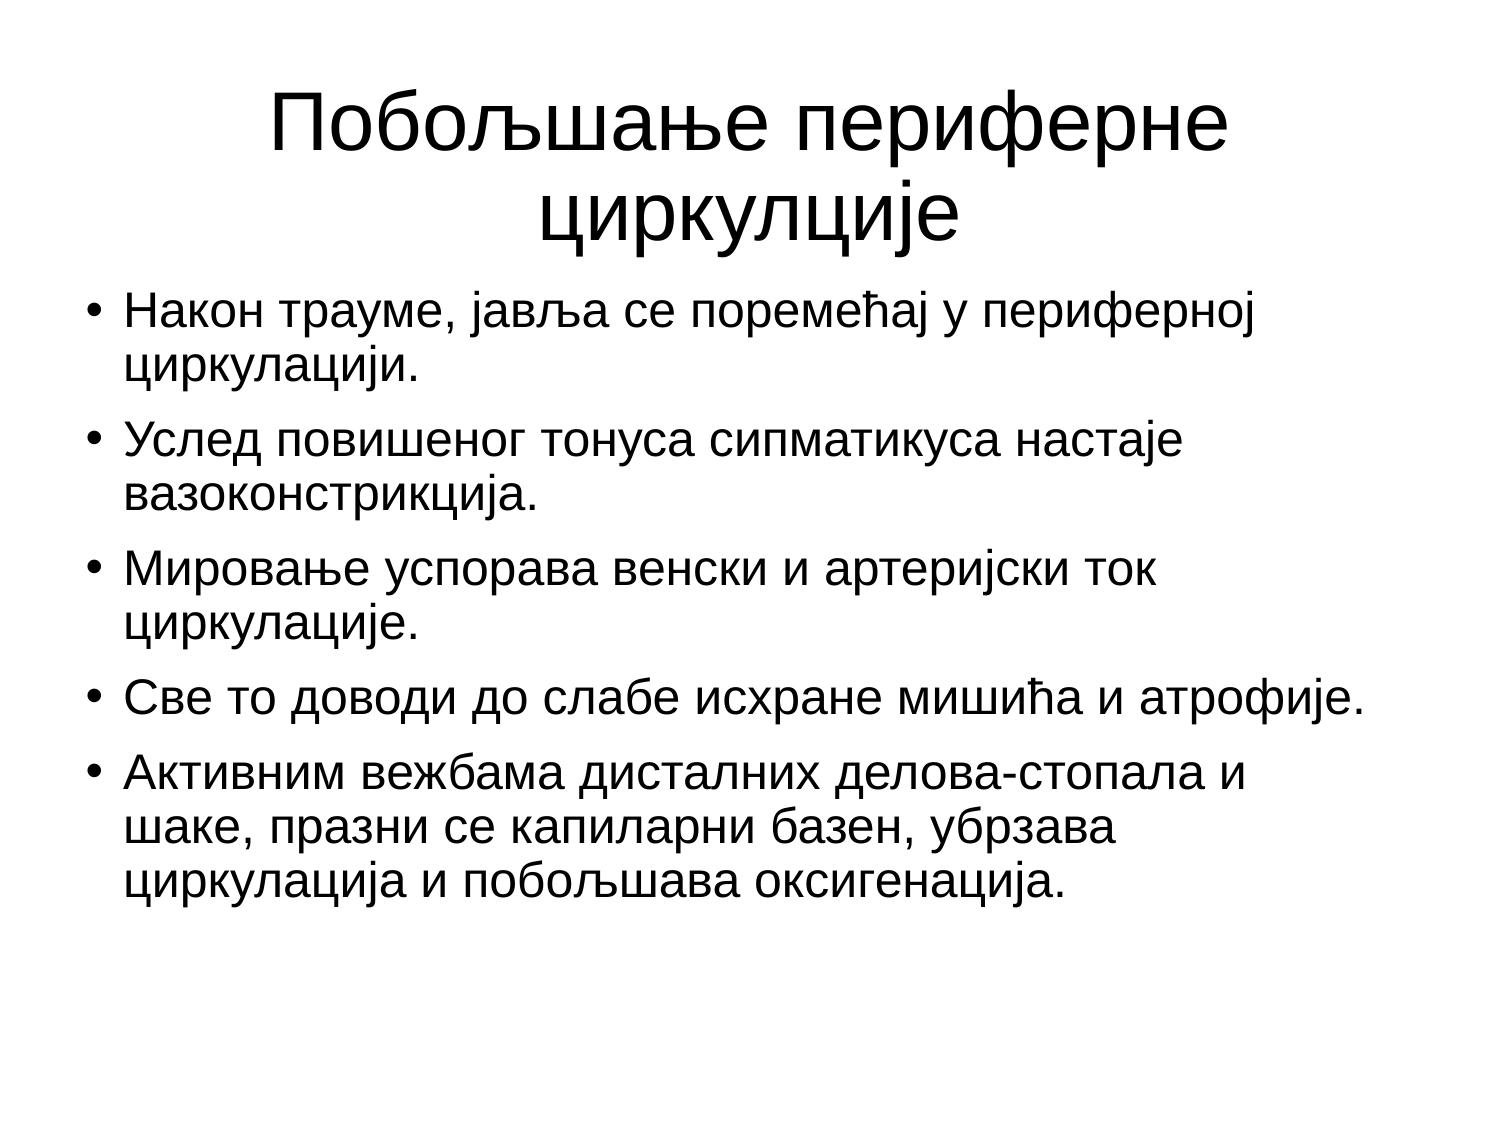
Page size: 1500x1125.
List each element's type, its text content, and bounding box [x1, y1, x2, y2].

list Након трауме, јавља се поремећај у периферној циркулацији. Услед повишеног тонуса сипматикуса настаје вазоконстрикција. Мировање успорава венски и артеријски ток циркулације. Све то доводи до слабе исхране мишића и атрофије. Активним вежбама дисталних делова-стопала и шаке, празни се капиларни базен, убрзава циркулација и побољшава оксигенација. [70, 277, 1397, 992]
title Побољшање периферне циркулције [103, 59, 1397, 277]
